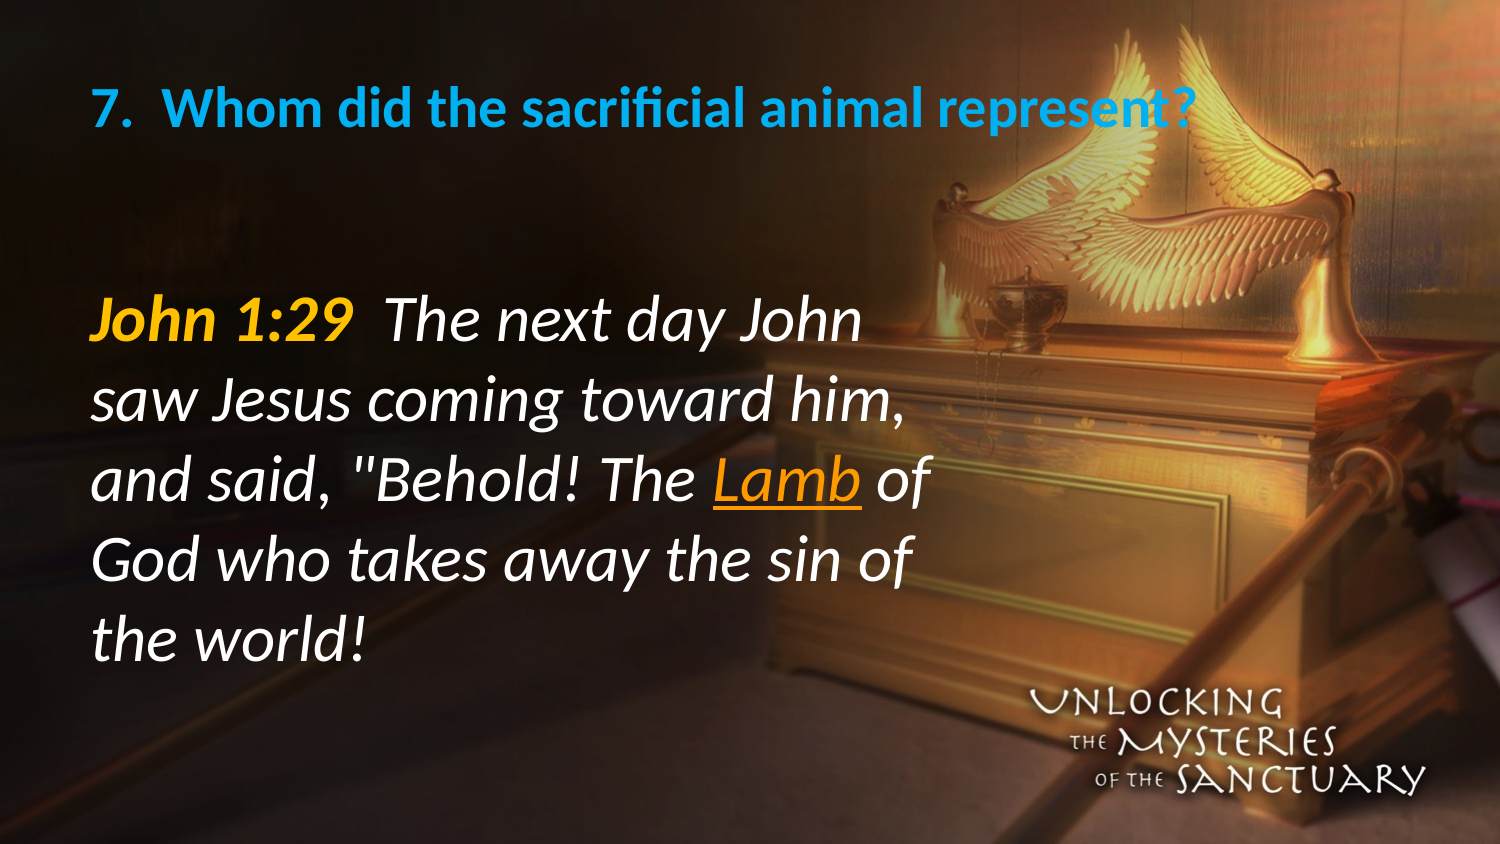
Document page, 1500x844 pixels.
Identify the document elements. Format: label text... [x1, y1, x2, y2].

picture [0, 0, 1500, 844]
list John 1:29 The next day John saw Jesus coming toward him, and said, "Behold! The Lamb of God who takes away the sin of the world! [75, 174, 971, 844]
title 7. Whom did the sacrificial animal represent? [75, 33, 1425, 175]
